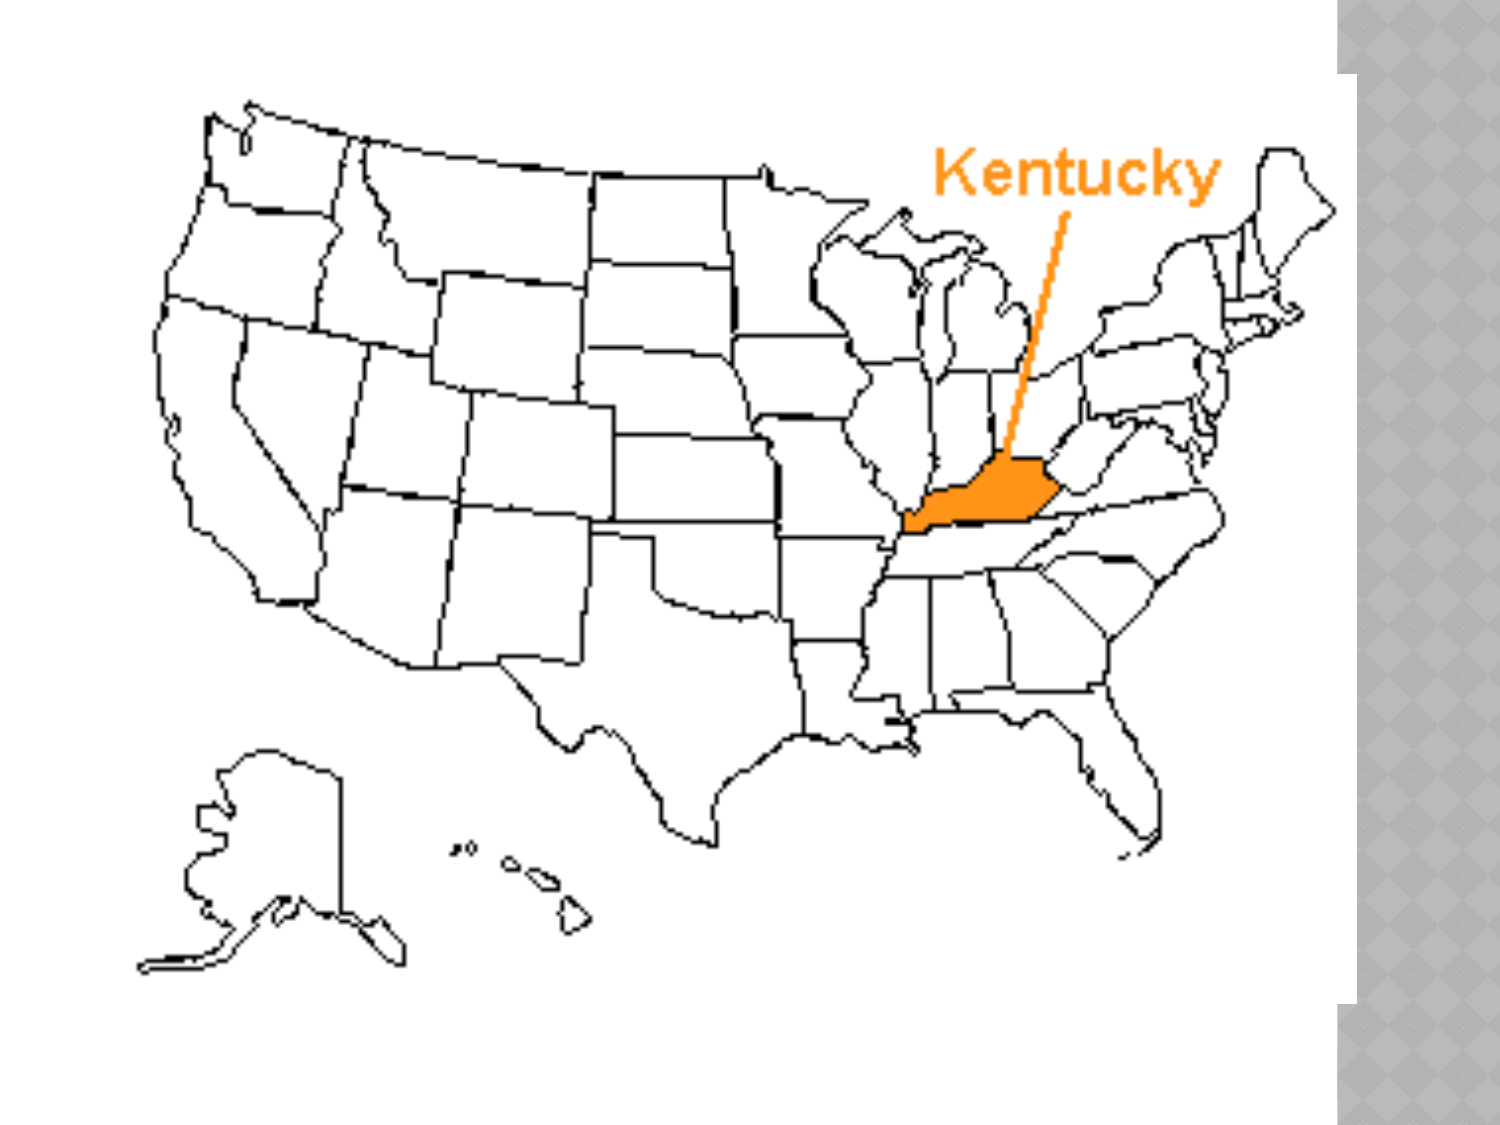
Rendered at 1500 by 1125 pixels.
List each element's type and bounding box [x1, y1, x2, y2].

picture [99, 74, 1357, 1004]
